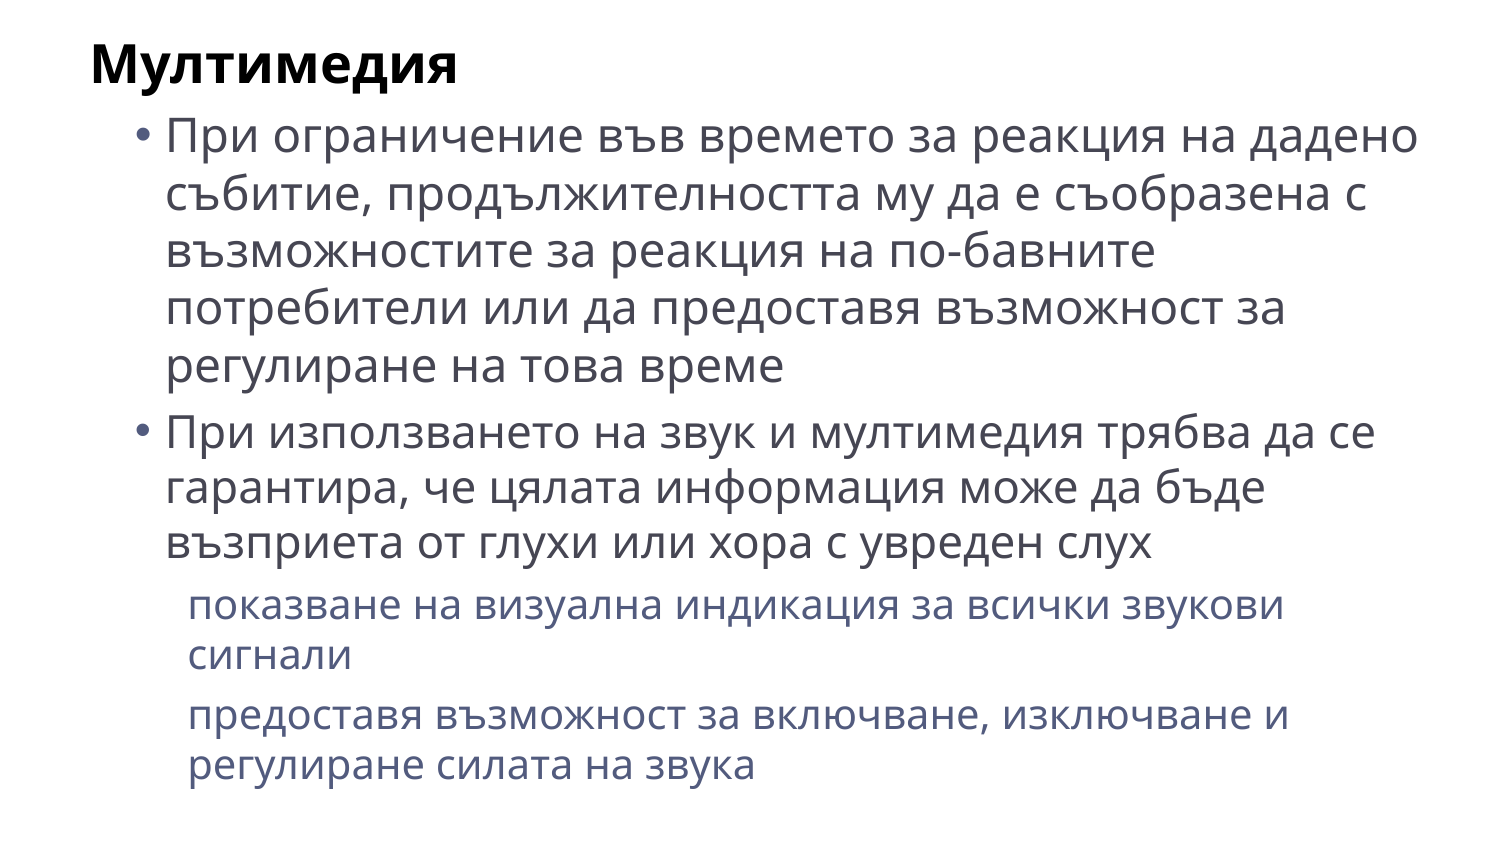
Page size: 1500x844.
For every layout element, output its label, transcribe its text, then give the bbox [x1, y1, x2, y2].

list Мултимедия При ограничение във времето за реакция на дадено събитие, продължителността му да е съобразена с възможностите за реакция на по-бавните потребители или да предоставя възможност за регулиране на това време При използването на звук и мултимедия трябва да се гарантира, че цялата информация може да бъде възприета от глухи или хора с увреден слух показване на визуална индикация за всички звукови сигнали предоставя възможност за включване, изключване и регулиране силата на звука [75, 21, 1475, 835]
